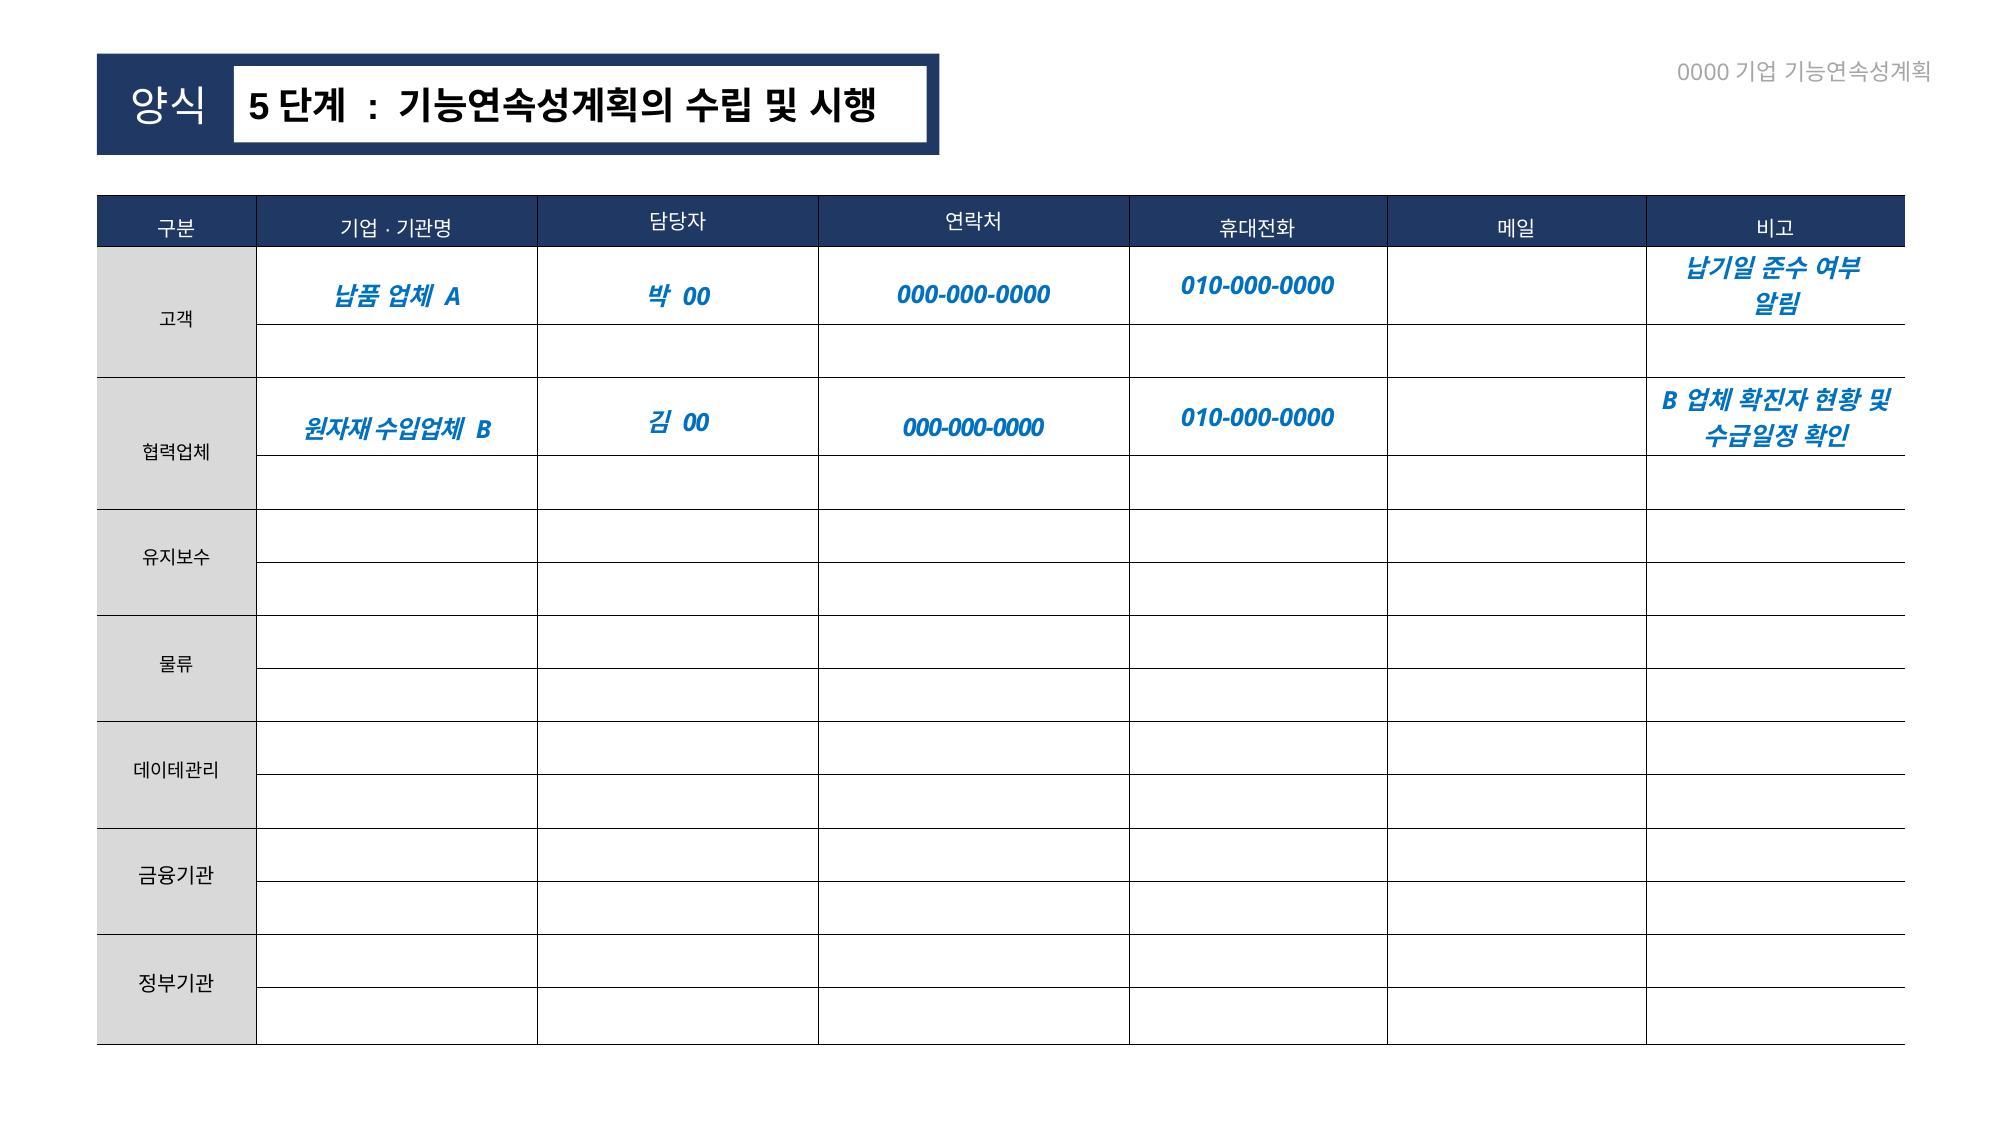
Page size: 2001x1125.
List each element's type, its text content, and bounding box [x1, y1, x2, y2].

table_cell [819, 722, 1129, 774]
table_cell [257, 456, 537, 509]
table_cell [538, 988, 818, 1044]
table_cell [1388, 775, 1646, 828]
table_cell [819, 669, 1129, 721]
table_cell [1388, 722, 1646, 774]
table_cell [1130, 563, 1387, 615]
table_cell [257, 325, 537, 377]
table_cell [1647, 510, 1905, 562]
table_cell [819, 456, 1129, 509]
table_cell [1388, 378, 1646, 455]
table_cell [819, 510, 1129, 562]
table_cell [1388, 247, 1646, 324]
table_header 구분 [97, 196, 256, 246]
table_cell 박 00 [538, 247, 818, 324]
table_cell [257, 510, 537, 562]
table_cell 납품 업체 A [257, 247, 537, 324]
table_cell [1647, 669, 1905, 721]
table_cell [1130, 829, 1387, 881]
table_cell [538, 563, 818, 615]
table_cell [1130, 456, 1387, 509]
table_cell [1388, 829, 1646, 881]
table_cell [257, 616, 537, 668]
table_header 메일 [1388, 196, 1646, 246]
table_cell B업체 확진자 현황 및 수급일정 확인 [1647, 378, 1905, 455]
table_header 연락처 [819, 196, 1129, 246]
table_cell [1647, 988, 1905, 1044]
table_cell [1130, 669, 1387, 721]
table_cell [1130, 988, 1387, 1044]
table_cell [819, 325, 1129, 377]
table_cell [819, 935, 1129, 987]
table_cell 010-000-0000 [1130, 378, 1387, 455]
table_cell [1130, 722, 1387, 774]
table_cell [257, 988, 537, 1044]
table_cell [538, 456, 818, 509]
table_cell [819, 829, 1129, 881]
table_cell [819, 775, 1129, 828]
table_cell 납기일 준수 여부 알림 [1647, 247, 1905, 324]
table_cell [257, 563, 537, 615]
table_cell [1388, 935, 1646, 987]
table_cell [1647, 325, 1905, 377]
table_cell [1388, 882, 1646, 934]
table_cell 원자재 수입업체 B [257, 378, 537, 455]
table_cell [1130, 510, 1387, 562]
table_cell [819, 616, 1129, 668]
table_cell [538, 510, 818, 562]
table_cell [1130, 325, 1387, 377]
table_cell [257, 829, 537, 881]
table_header 휴대전화 [1130, 196, 1387, 246]
table_cell [538, 775, 818, 828]
table_cell 000-000-0000 [819, 378, 1129, 455]
table_cell [819, 882, 1129, 934]
table_cell [257, 669, 537, 721]
table_cell [1647, 775, 1905, 828]
table_cell [538, 616, 818, 668]
table_cell 000-000-0000 [819, 247, 1129, 324]
table_cell [1647, 616, 1905, 668]
table_cell [538, 669, 818, 721]
table_cell 010-000-0000 [1130, 247, 1387, 324]
table_cell [257, 775, 537, 828]
table_cell [1647, 456, 1905, 509]
table_header 담당자 [538, 196, 818, 246]
text_box 0000기업 기능연속성계획 [1662, 50, 1949, 93]
table_cell [538, 935, 818, 987]
table_cell [1130, 616, 1387, 668]
table_cell [1388, 669, 1646, 721]
table_cell [1388, 563, 1646, 615]
table_cell 금융기관 [97, 829, 256, 934]
table_header 기업·기관명 [257, 196, 537, 246]
table_cell [1388, 325, 1646, 377]
table_cell 김 00 [538, 378, 818, 455]
table_cell [257, 935, 537, 987]
table_cell [538, 882, 818, 934]
table_cell 협력업체 [97, 378, 256, 509]
table_cell [257, 722, 537, 774]
table_cell 고객 [97, 247, 256, 377]
table_cell [1647, 935, 1905, 987]
table_cell [1388, 510, 1646, 562]
table_cell 데이테관리 [97, 722, 256, 828]
table_cell [1130, 775, 1387, 828]
table_cell [1388, 456, 1646, 509]
table_cell [819, 988, 1129, 1044]
table_cell [538, 829, 818, 881]
table_cell 정부기관 [97, 935, 256, 1044]
table_header 비고 [1647, 196, 1905, 246]
table_cell [1647, 829, 1905, 881]
table_cell 물류 [97, 616, 256, 721]
table_cell [538, 722, 818, 774]
table_cell [819, 563, 1129, 615]
table_cell [1130, 882, 1387, 934]
table_cell [538, 325, 818, 377]
table_cell [1388, 988, 1646, 1044]
table_cell [1647, 722, 1905, 774]
table_cell [1388, 616, 1646, 668]
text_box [96, 53, 940, 155]
table_cell [1647, 563, 1905, 615]
table_cell [1647, 882, 1905, 934]
table_cell [257, 882, 537, 934]
table_cell 유지보수 [97, 510, 256, 615]
table_cell [1130, 935, 1387, 987]
